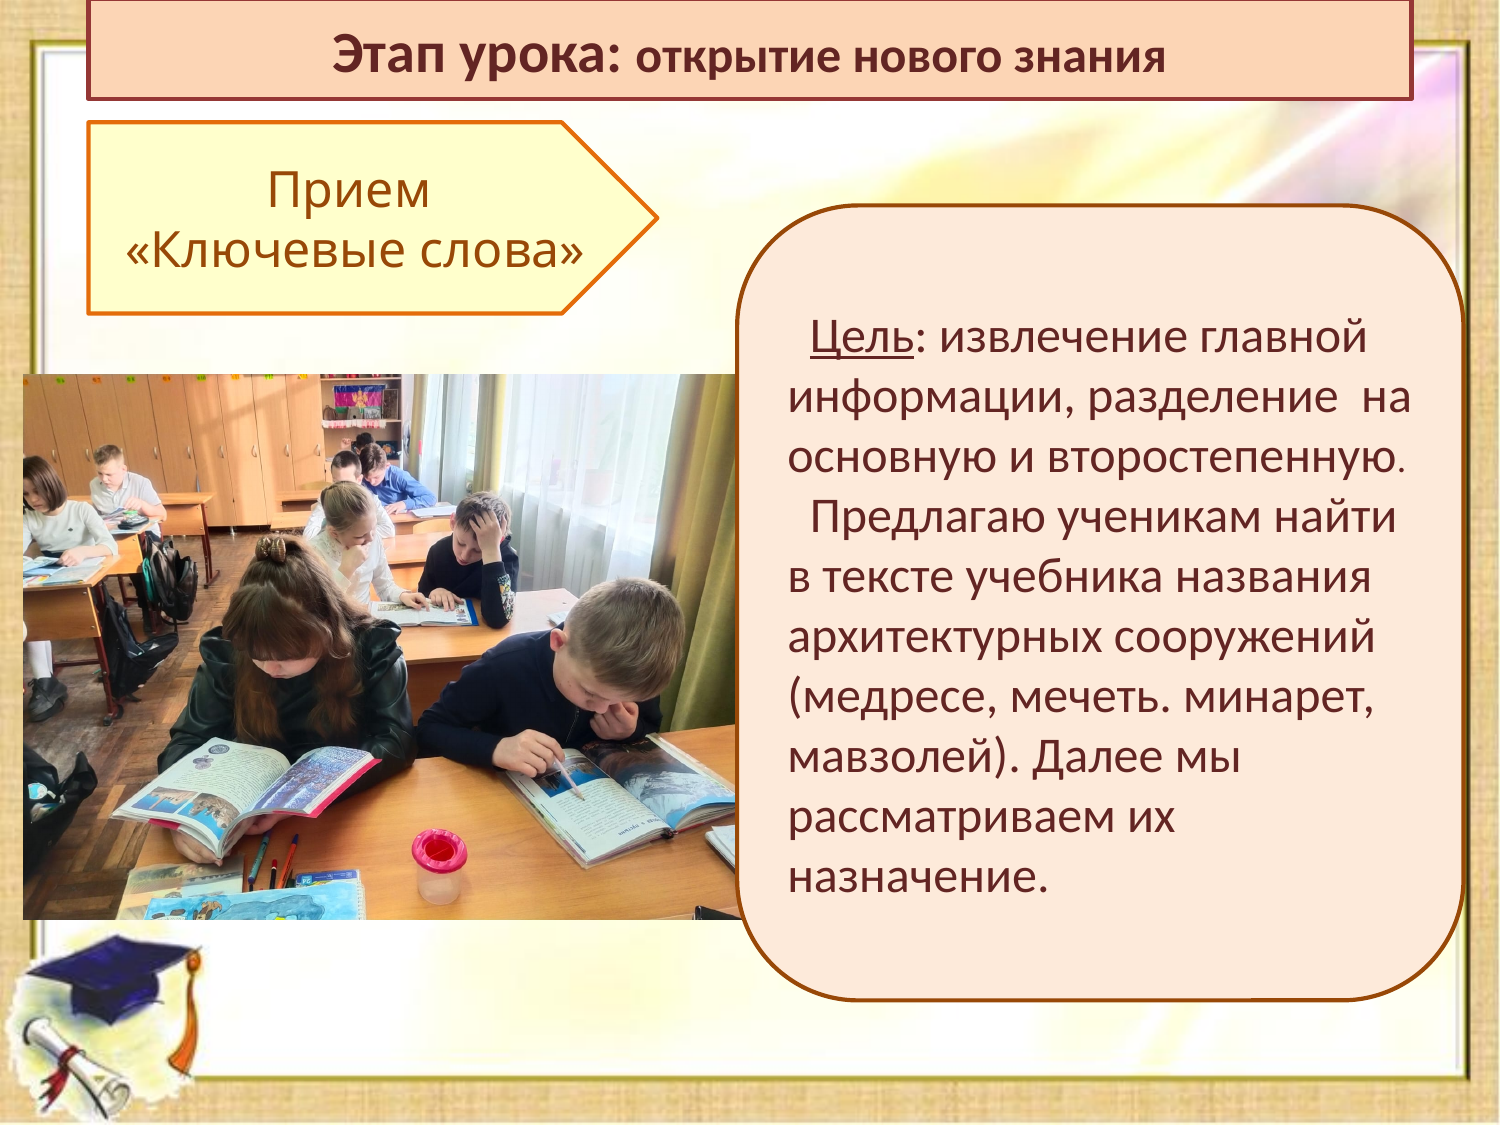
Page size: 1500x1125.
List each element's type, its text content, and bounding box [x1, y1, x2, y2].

text_box Этап урока: открытие нового знания [86, 0, 1414, 101]
text_box [135, 101, 1365, 117]
text_box Прием «Ключевые слова» [86, 120, 660, 316]
text_box Цель: извлечение главной информации, разделение на основную и второстепенную. Предлагаю ученикам найти в тексте учебника названия архитектурных сооружений (медресе, мечеть. минарет, мавзолей). Далее мы рассматриваем их назначение. [735, 203, 1466, 1003]
picture [0, 0, 1500, 1125]
